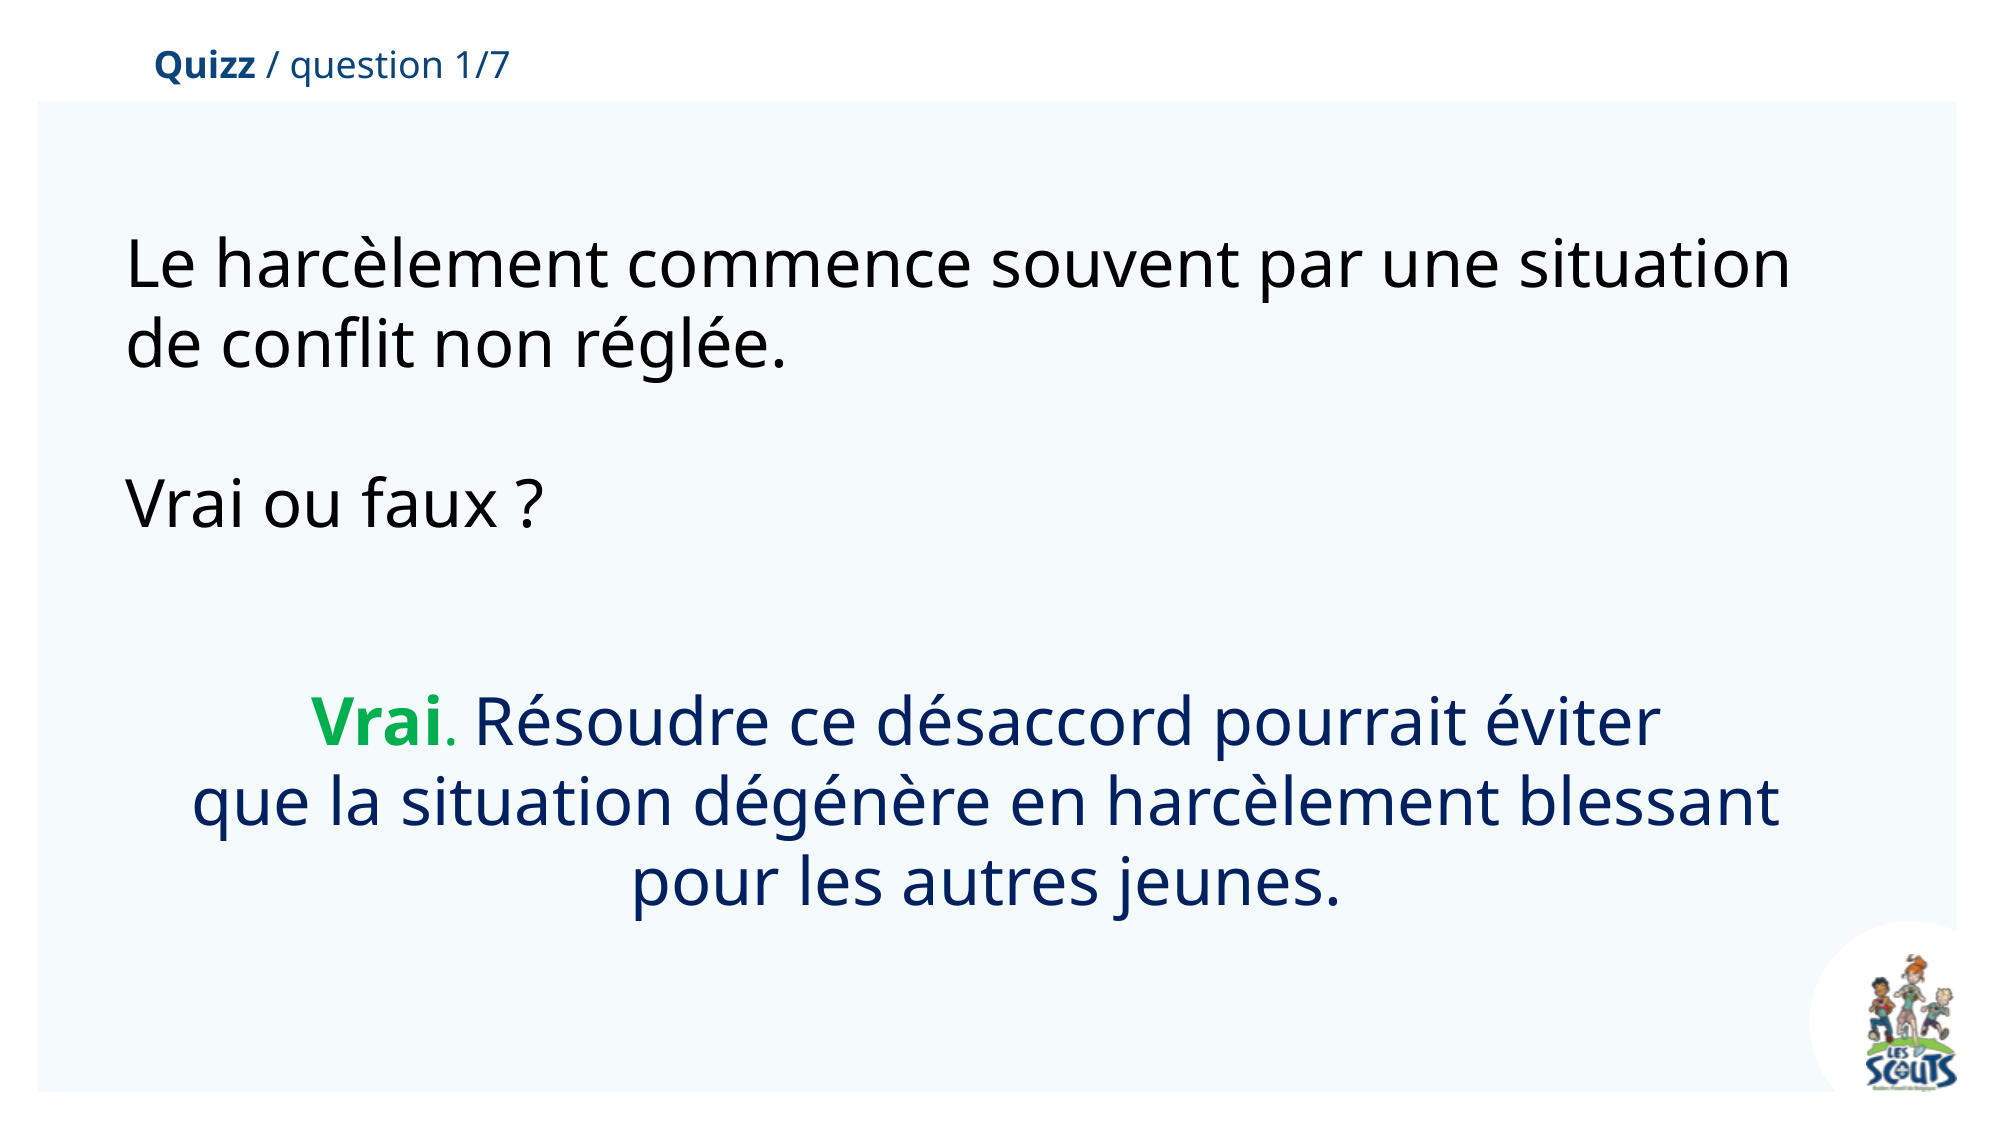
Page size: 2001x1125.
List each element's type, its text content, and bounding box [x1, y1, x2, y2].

picture [1866, 954, 1957, 1092]
text_box Vrai. Résoudre ce désaccord pourrait éviter que la situation dégénère en harcèlement blessant pour les autres jeunes. [110, 671, 1864, 926]
text_box Quizz / question 1/7 [129, 33, 1310, 94]
text_box Le harcèlement commence souvent par une situation de conflit non réglée. Vrai ou faux ? [110, 213, 1864, 549]
